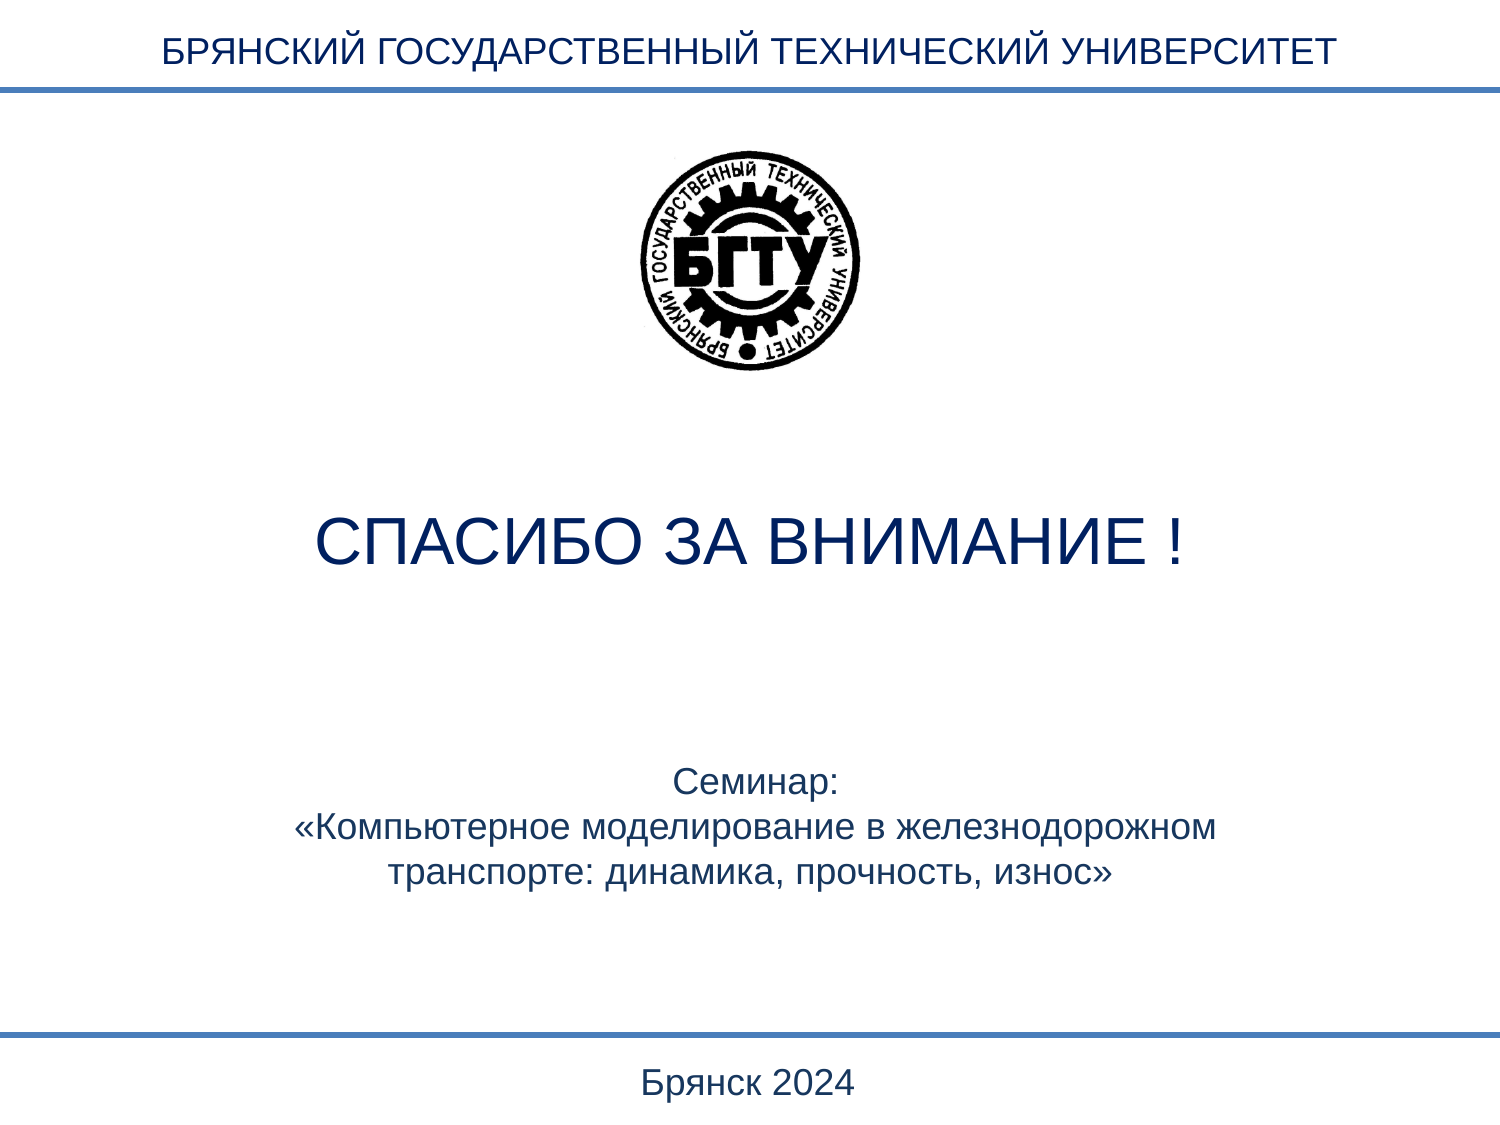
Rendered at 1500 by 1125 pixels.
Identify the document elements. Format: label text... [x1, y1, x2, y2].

text_box БРЯНСКИЙ ГОСУДАРСТВЕННЫЙ ТЕХНИЧЕСКИЙ УНИВЕРСИТЕТ [146, 19, 1354, 80]
text_box Брянск 2024 [625, 1050, 871, 1111]
picture [637, 148, 863, 373]
text_box Спасибо за внимание ! [177, 490, 1323, 585]
text_box Семинар: «Компьютерное моделирование в железнодорожном транспорте: динамика, прочность, износ» [218, 704, 1294, 900]
